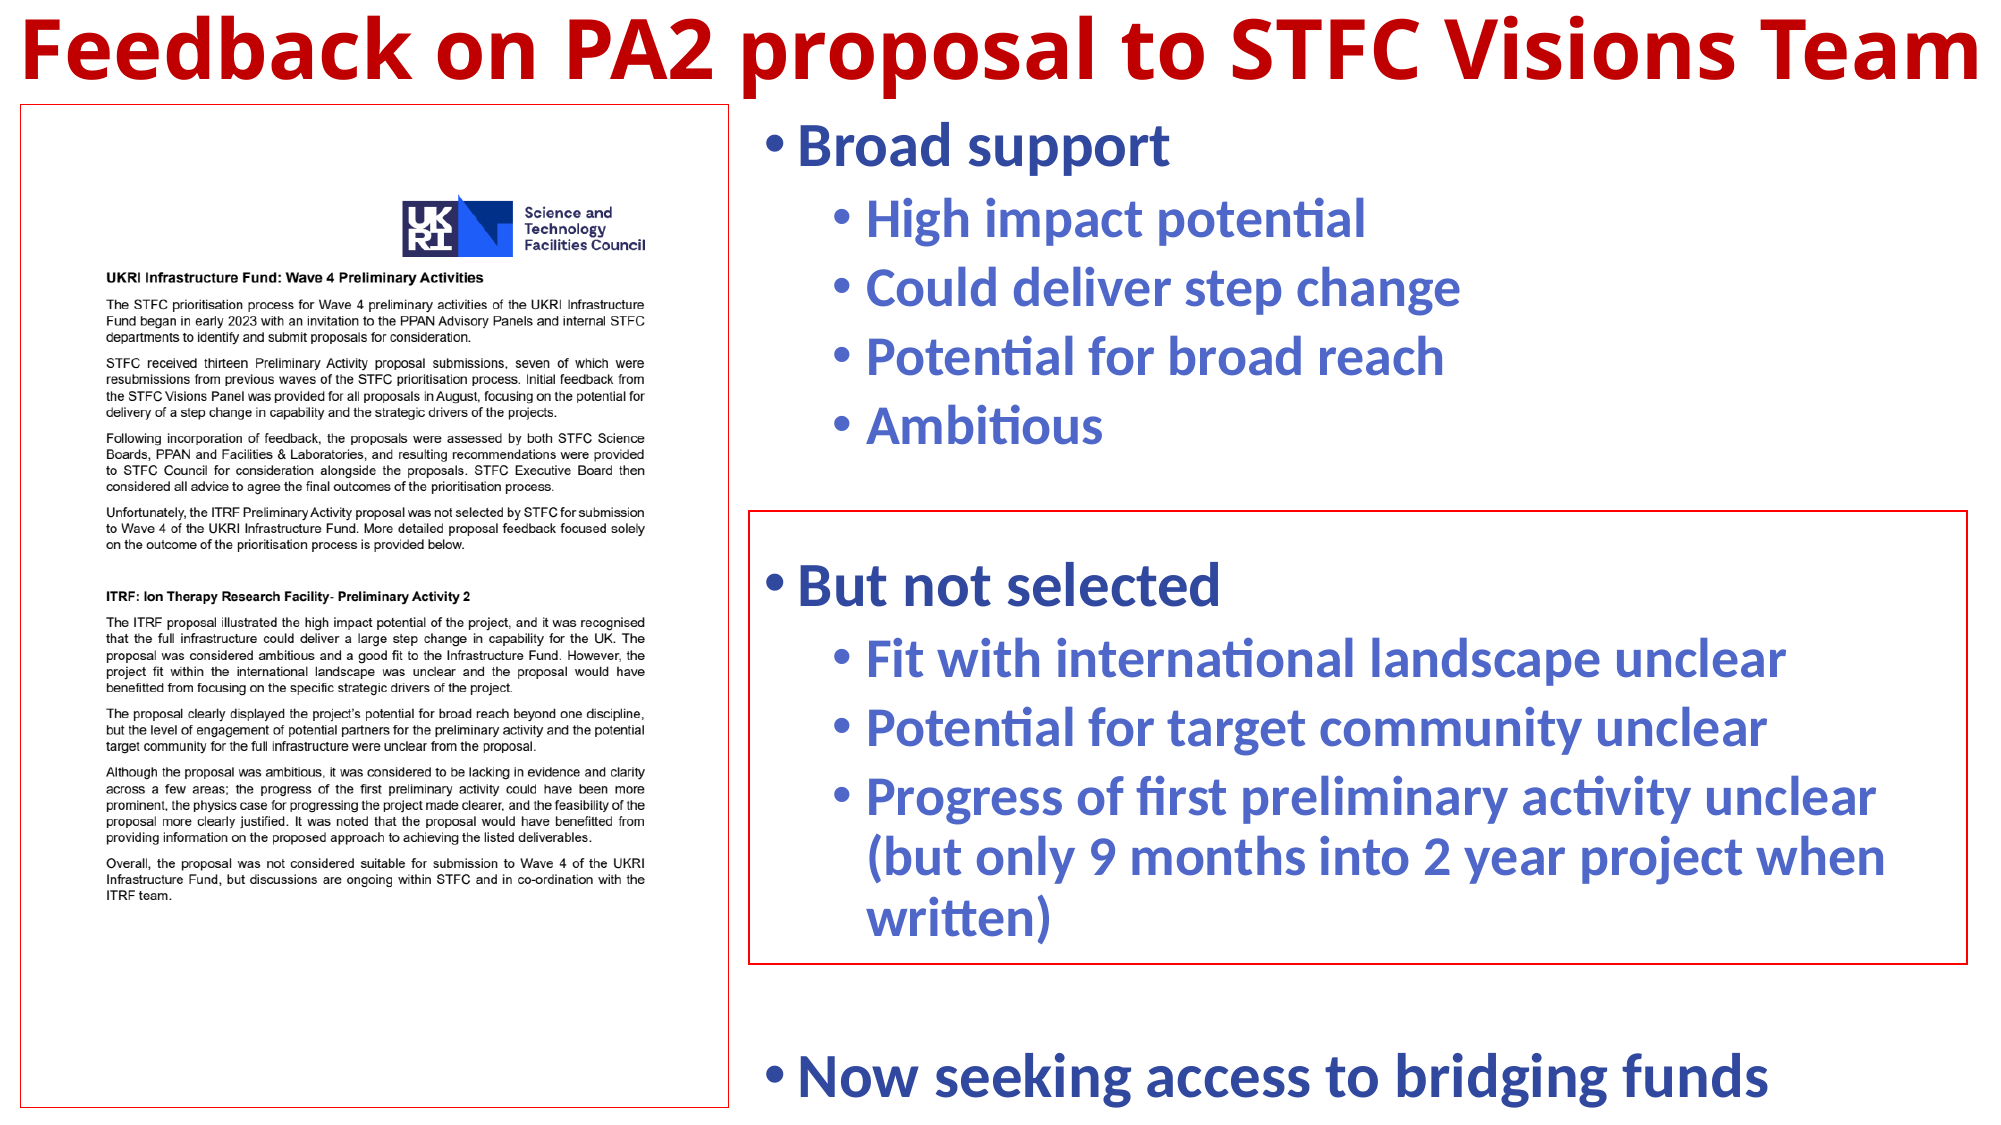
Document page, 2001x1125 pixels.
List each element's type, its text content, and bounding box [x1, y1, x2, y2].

list Broad support High impact potential Could deliver step change Potential for broad reach Ambitious But not selected Fit with international landscape unclear Potential for target community unclear Progress of first preliminary activity unclear (but only 9 months into 2 year project when written) Now seeking access to bridging funds [748, 104, 2000, 1124]
text_box [748, 510, 1968, 965]
picture [20, 104, 729, 1108]
title Feedback on PA2 proposal to STFC Visions Team [0, 0, 2000, 105]
